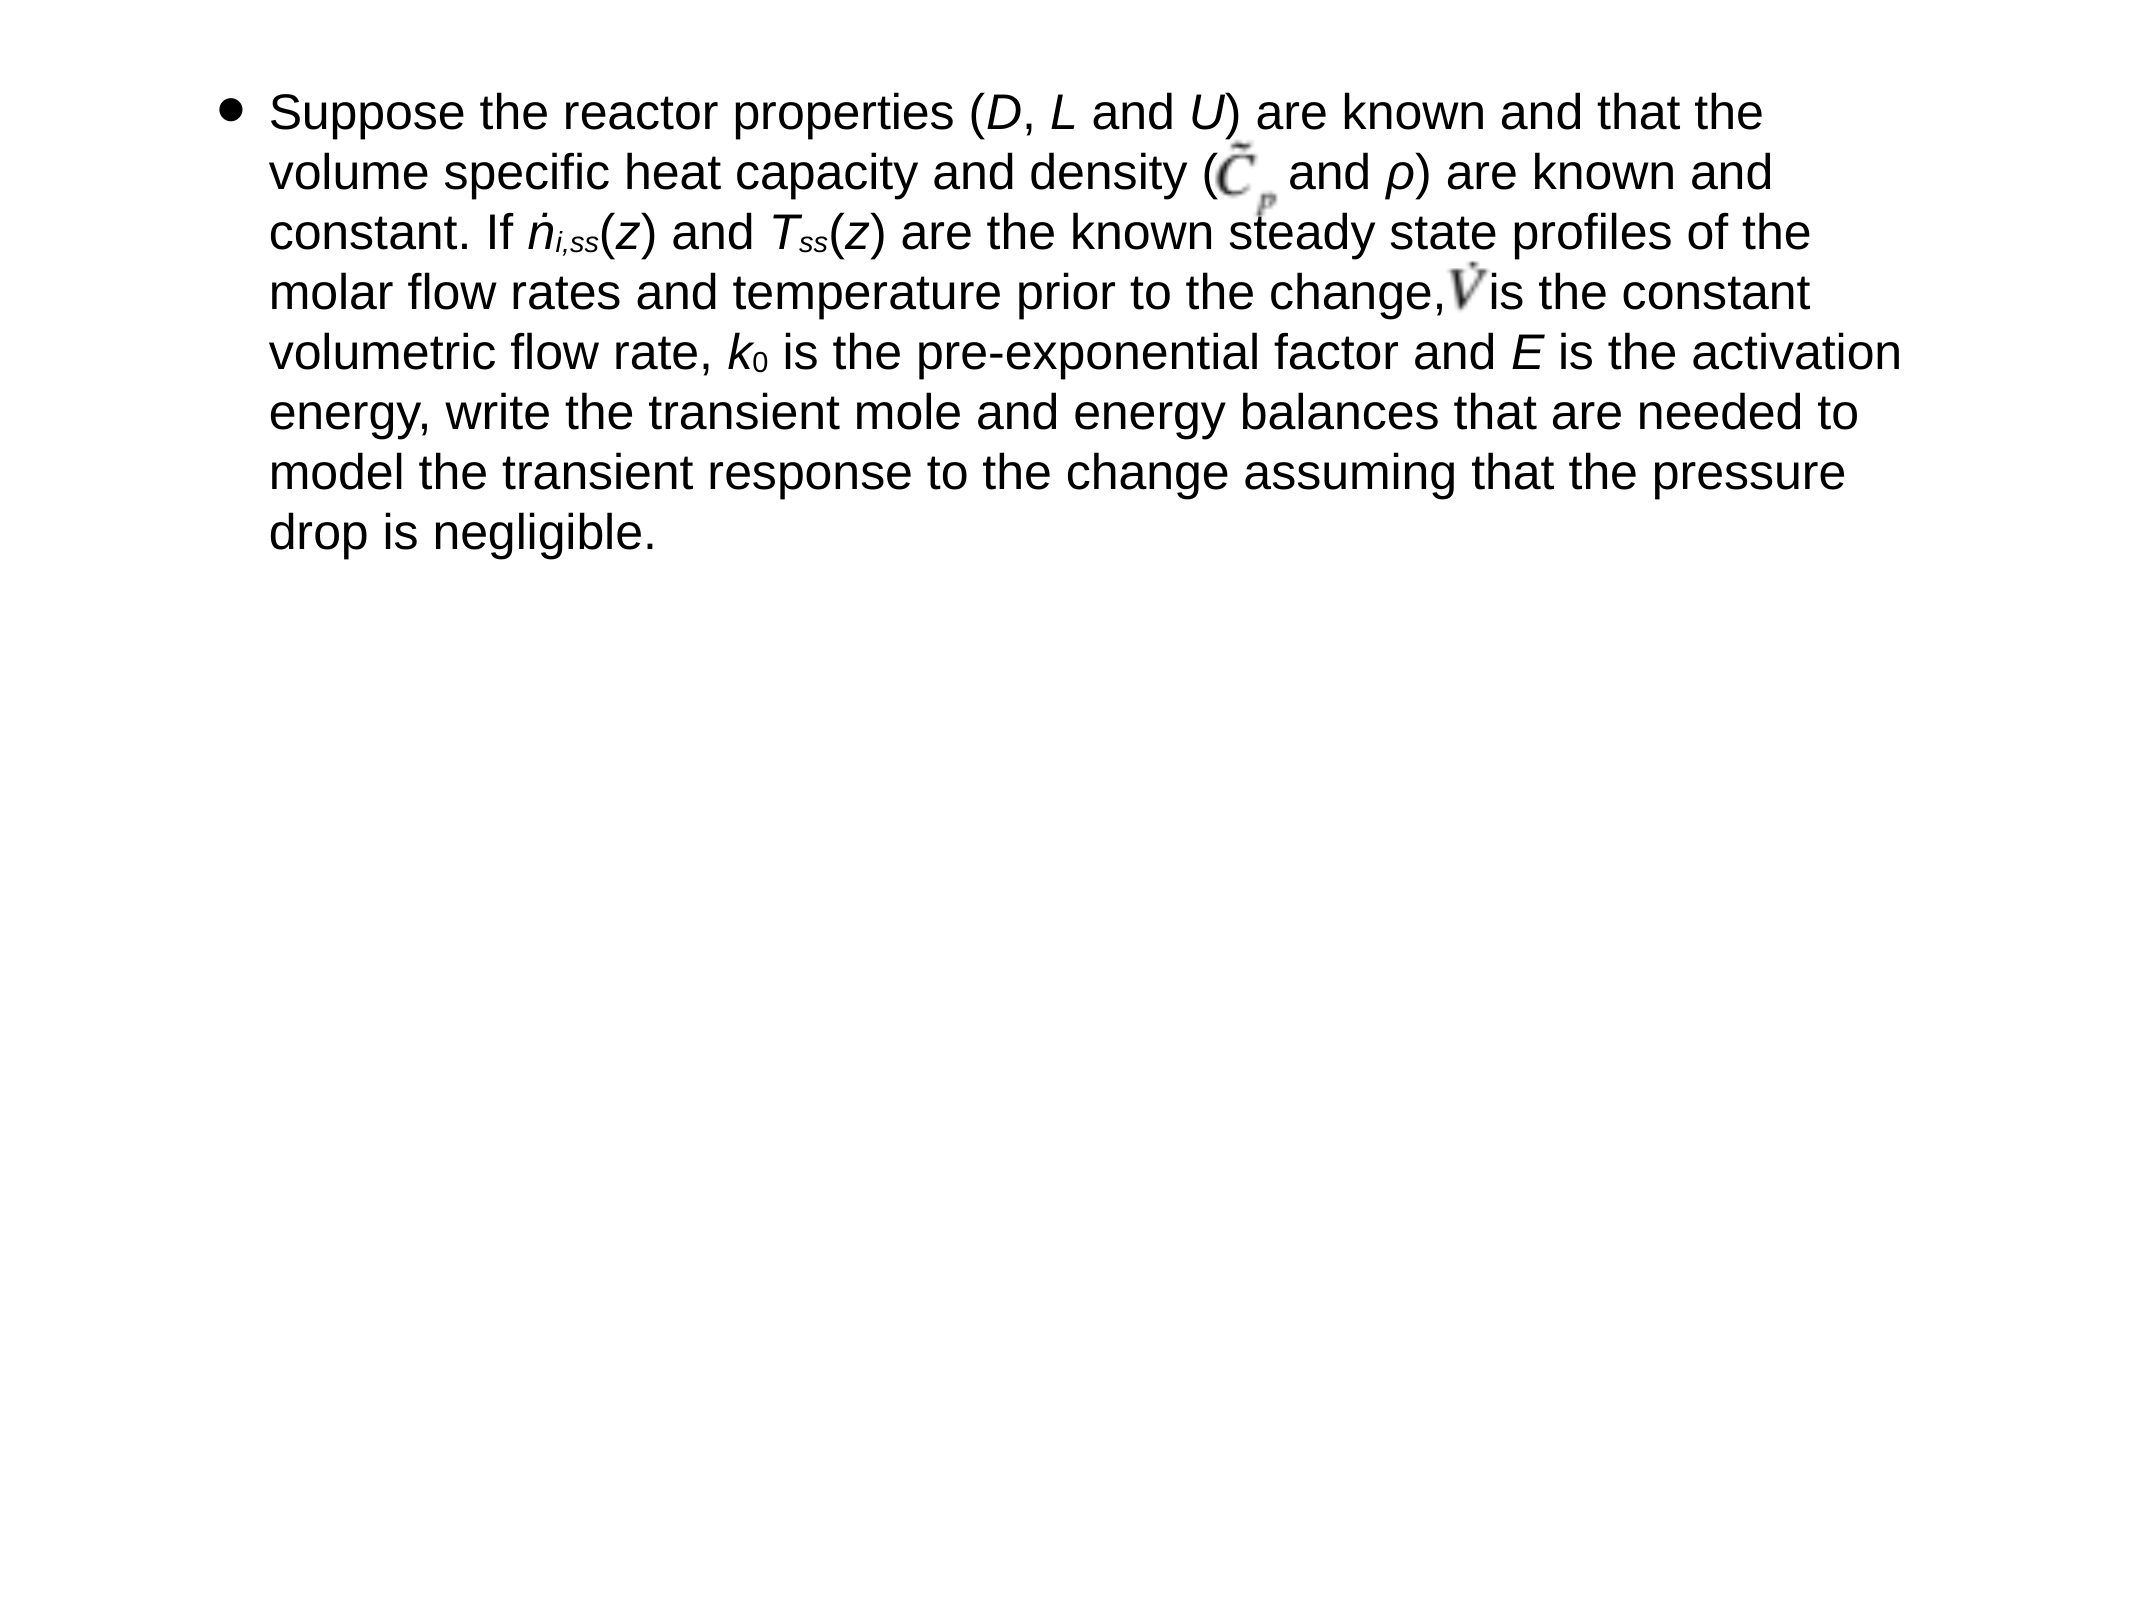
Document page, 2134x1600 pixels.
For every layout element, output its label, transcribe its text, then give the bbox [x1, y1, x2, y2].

list Suppose the reactor properties (D, L and U) are known and that the volume specific heat capacity and density ( and ρ) are known and constant. If ṅi,ss(z) and Tss(z) are the known steady state profiles of the molar flow rates and temperature prior to the change, is the constant volumetric flow rate, k0 is the pre-exponential factor and E is the activation energy, write the transient mole and energy balances that are needed to model the transient response to the change assuming that the pressure drop is negligible. [208, 70, 1925, 1478]
picture [1441, 249, 1496, 318]
picture [1210, 131, 1283, 222]
